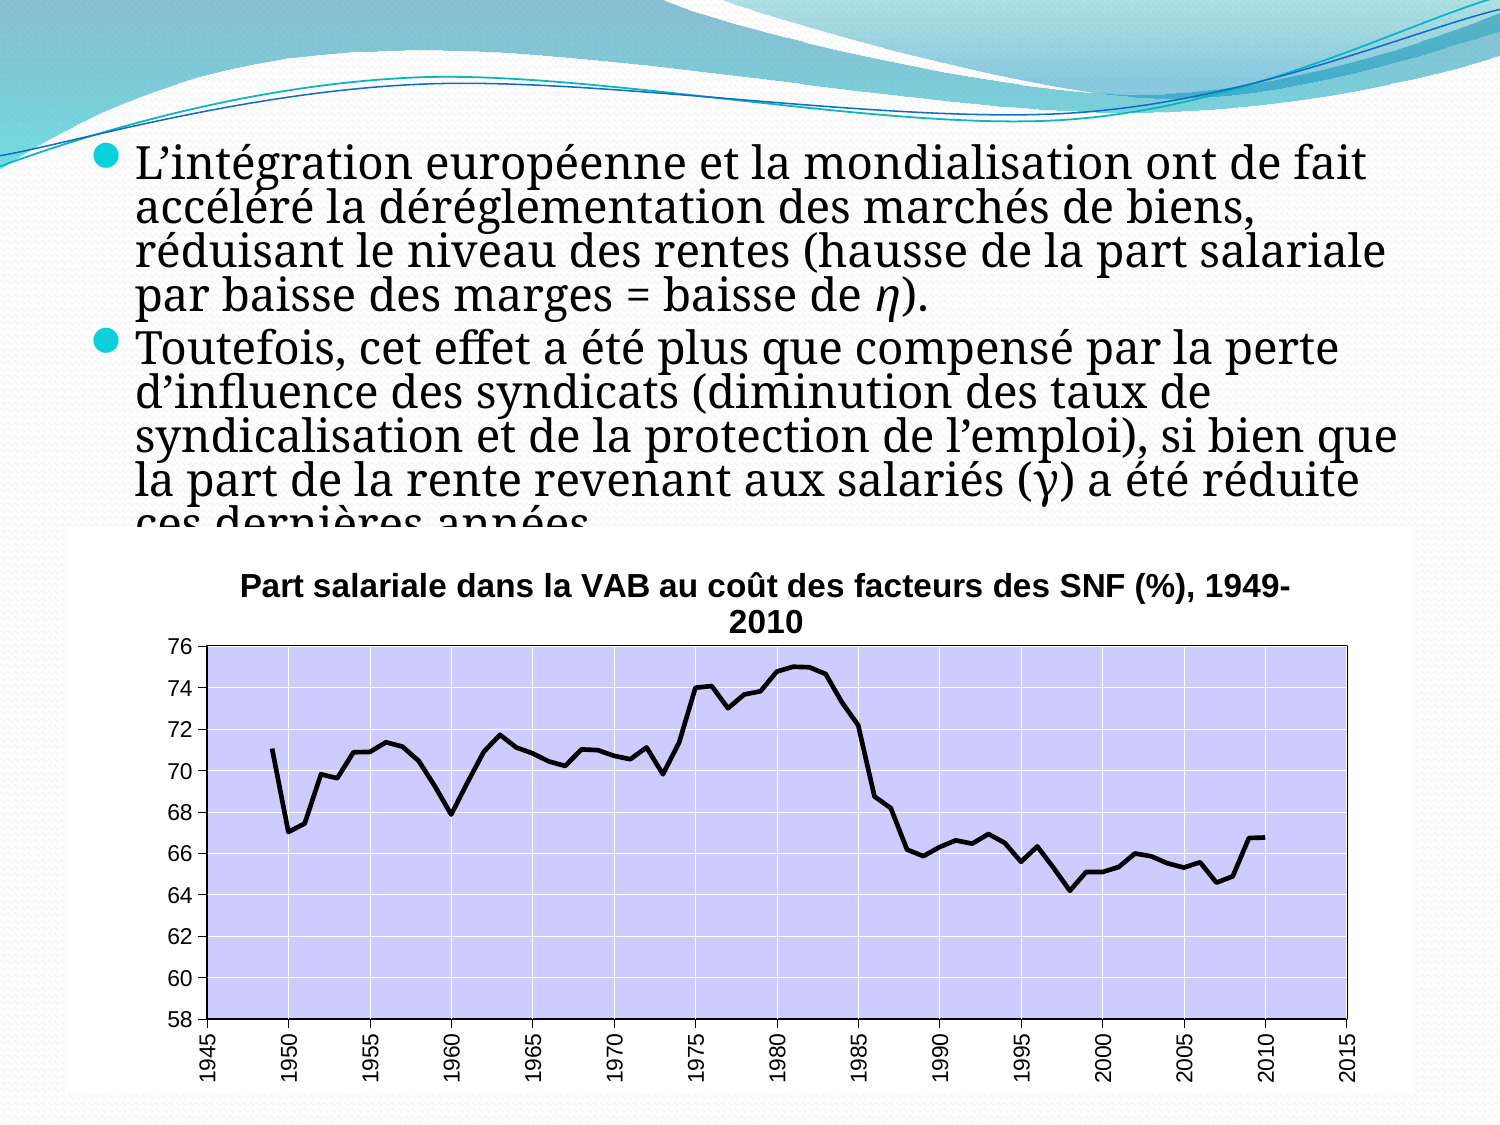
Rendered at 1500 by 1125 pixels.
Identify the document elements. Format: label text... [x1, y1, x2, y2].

list L’intégration européenne et la mondialisation ont de fait accéléré la déréglementation des marchés de biens, réduisant le niveau des rentes (hausse de la part salariale par baisse des marges = baisse de η). Toutefois, cet effet a été plus que compensé par la perte d’influence des syndicats (diminution des taux de syndicalisation et de la protection de l’emploi), si bien que la part de la rente revenant aux salariés (γ) a été réduite ces dernières années. [75, 137, 1447, 1038]
chart [64, 526, 1416, 1094]
